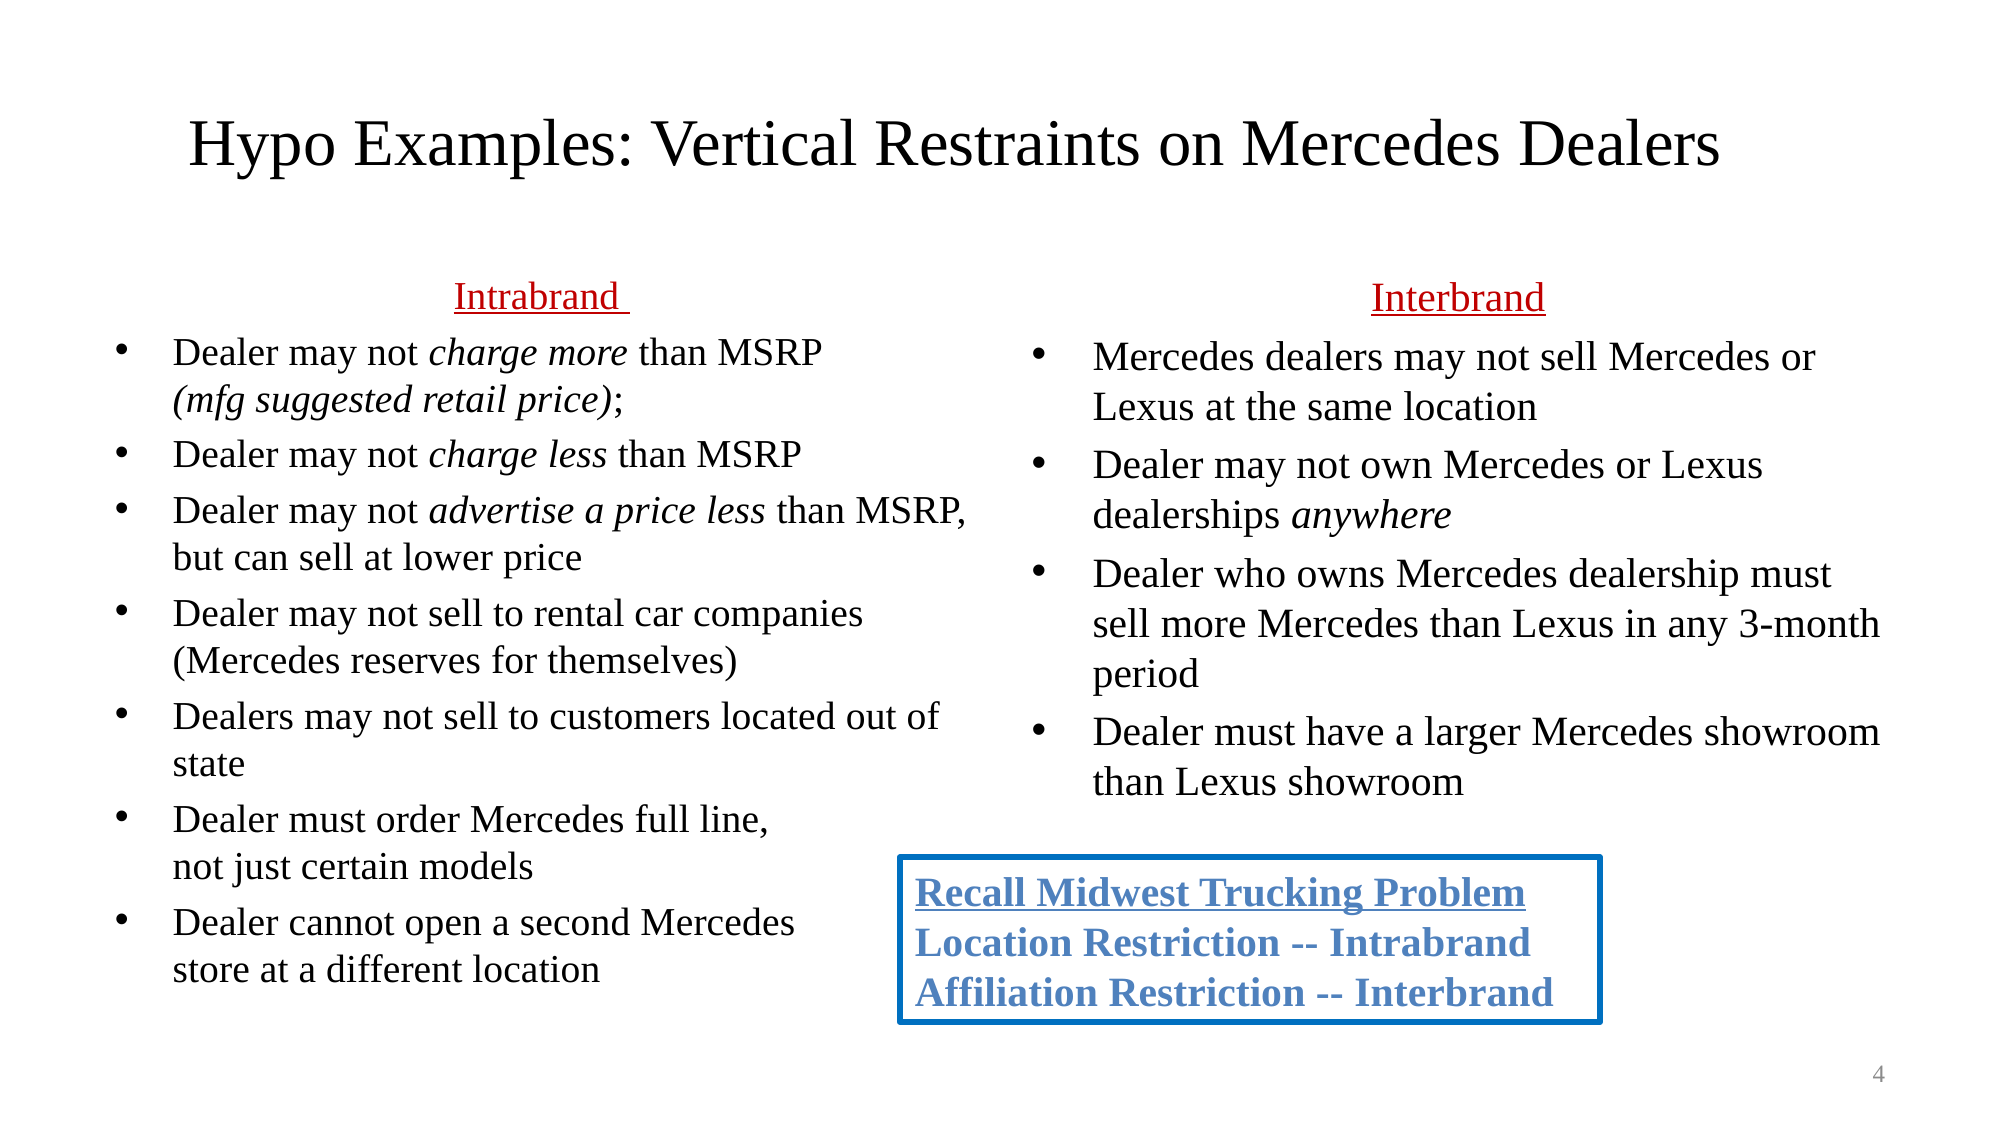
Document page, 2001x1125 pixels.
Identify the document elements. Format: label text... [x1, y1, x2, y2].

list Interbrand Mercedes dealers may not sell Mercedes or Lexus at the same location Dealer may not own Mercedes or Lexus dealerships anywhere Dealer who owns Mercedes dealership must sell more Mercedes than Lexus in any 3-month period Dealer must have a larger Mercedes showroom than Lexus showroom [1016, 262, 1900, 1005]
slide_number 4 [1433, 1042, 1900, 1103]
title Hypo Examples: Vertical Restraints on Mercedes Dealers [12, 45, 1900, 233]
text_box Recall Midwest Trucking Problem Location Restriction -- Intrabrand Affiliation Restriction -- Interbrand [900, 857, 1600, 1023]
list Intrabrand Dealer may not charge more than MSRP (mfg suggested retail price); Dealer may not charge less than MSRP Dealer may not advertise a price less than MSRP, but can sell at lower price Dealer may not sell to rental car companies (Mercedes reserves for themselves) Dealers may not sell to customers located out of state Dealer must order Mercedes full line, not just certain models Dealer cannot open a second Mercedes store at a different location [99, 262, 984, 1005]
